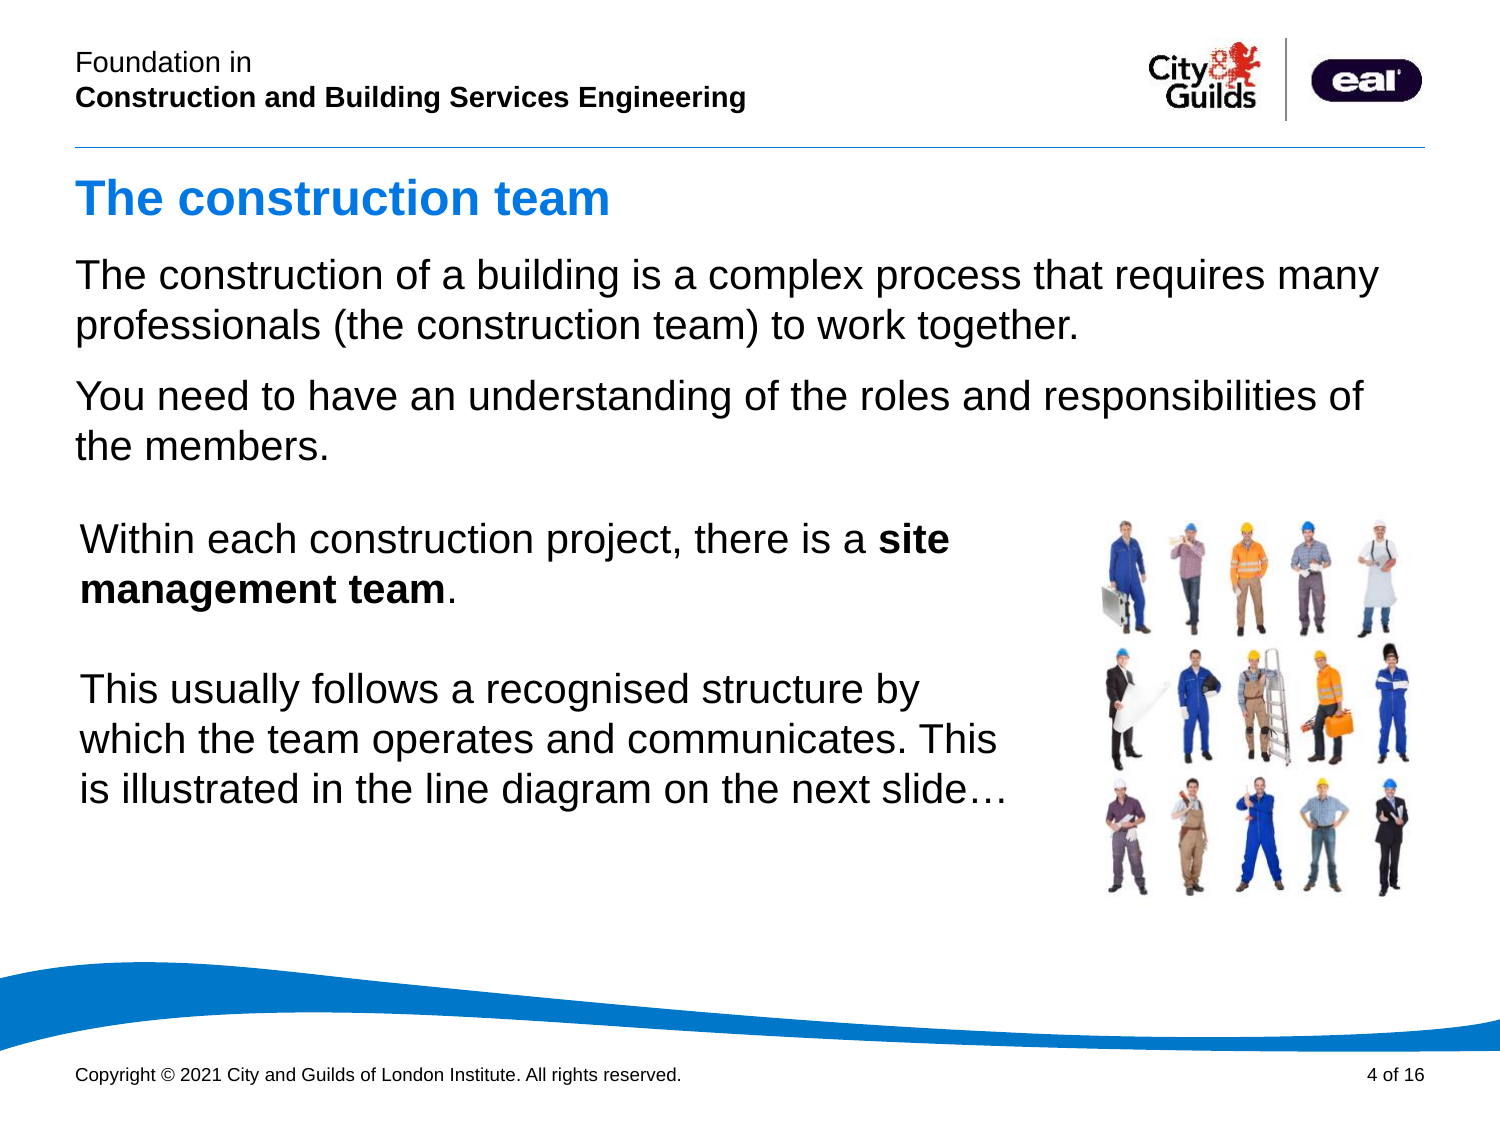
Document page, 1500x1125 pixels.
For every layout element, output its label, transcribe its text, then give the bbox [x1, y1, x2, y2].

picture [1149, 38, 1422, 121]
title The construction team [74, 165, 1426, 229]
list The construction of a building is a complex process that requires many professionals (the construction team) to work together. You need to have an understanding of the roles and responsibilities of the members. [74, 247, 1426, 481]
text_box Within each construction project, there is a site management team. This usually follows a recognised structure by which the team operates and communicates. This is illustrated in the line diagram on the next slide… [64, 504, 1045, 820]
picture [1089, 504, 1425, 907]
